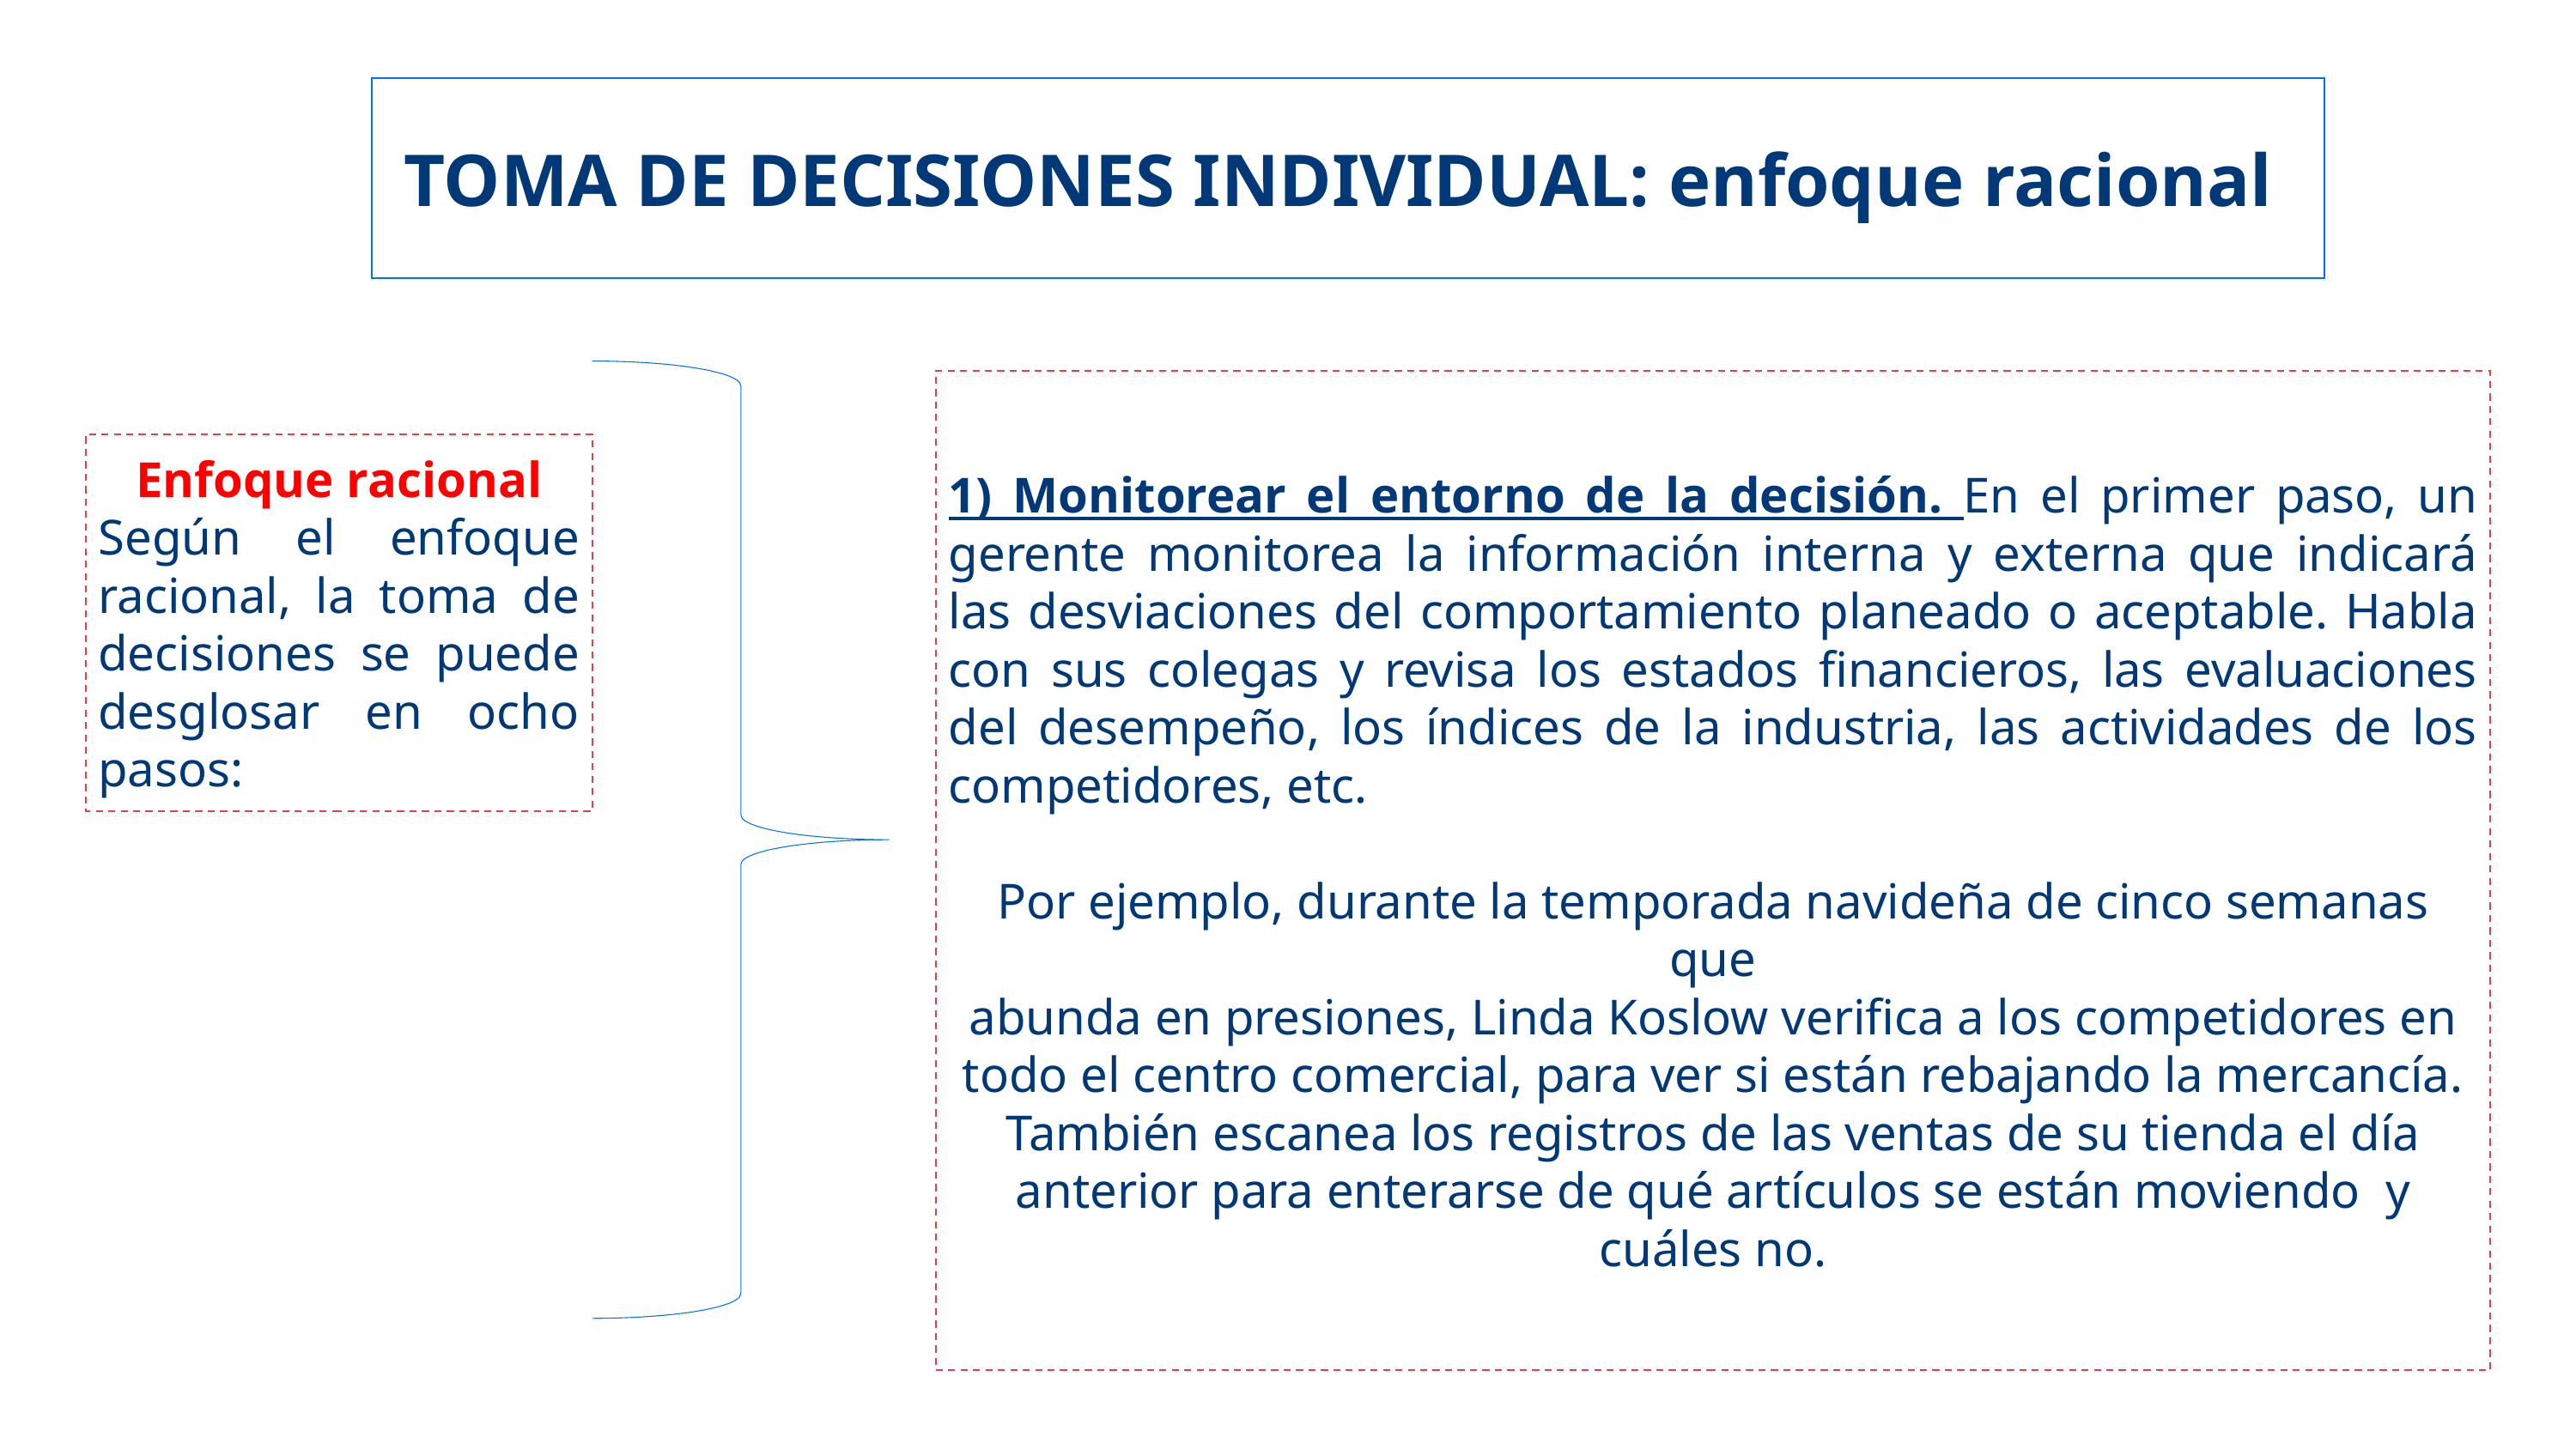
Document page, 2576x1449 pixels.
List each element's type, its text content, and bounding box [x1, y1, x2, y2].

text_box Enfoque racional Según el enfoque racional, la toma de decisiones se puede desglosar en ocho pasos: [85, 434, 592, 811]
text_box 1) Monitorear el entorno de la decisión. En el primer paso, un gerente monitorea la información interna y externa que indicará las desviaciones del comportamiento planeado o aceptable. Habla con sus colegas y revisa los estados financieros, las evaluaciones del desempeño, los índices de la industria, las actividades de los competidores, etc. Por ejemplo, durante la temporada navideña de cinco semanas que abunda en presiones, Linda Koslow verifica a los competidores en todo el centro comercial, para ver si están rebajando la mercancía. También escanea los registros de las ventas de su tienda el día anterior para enterarse de qué artículos se están moviendo y cuáles no. [935, 370, 2491, 1371]
text_box [592, 361, 890, 1319]
text_box TOMA DE DECISIONES INDIVIDUAL: enfoque racional [371, 77, 2324, 278]
